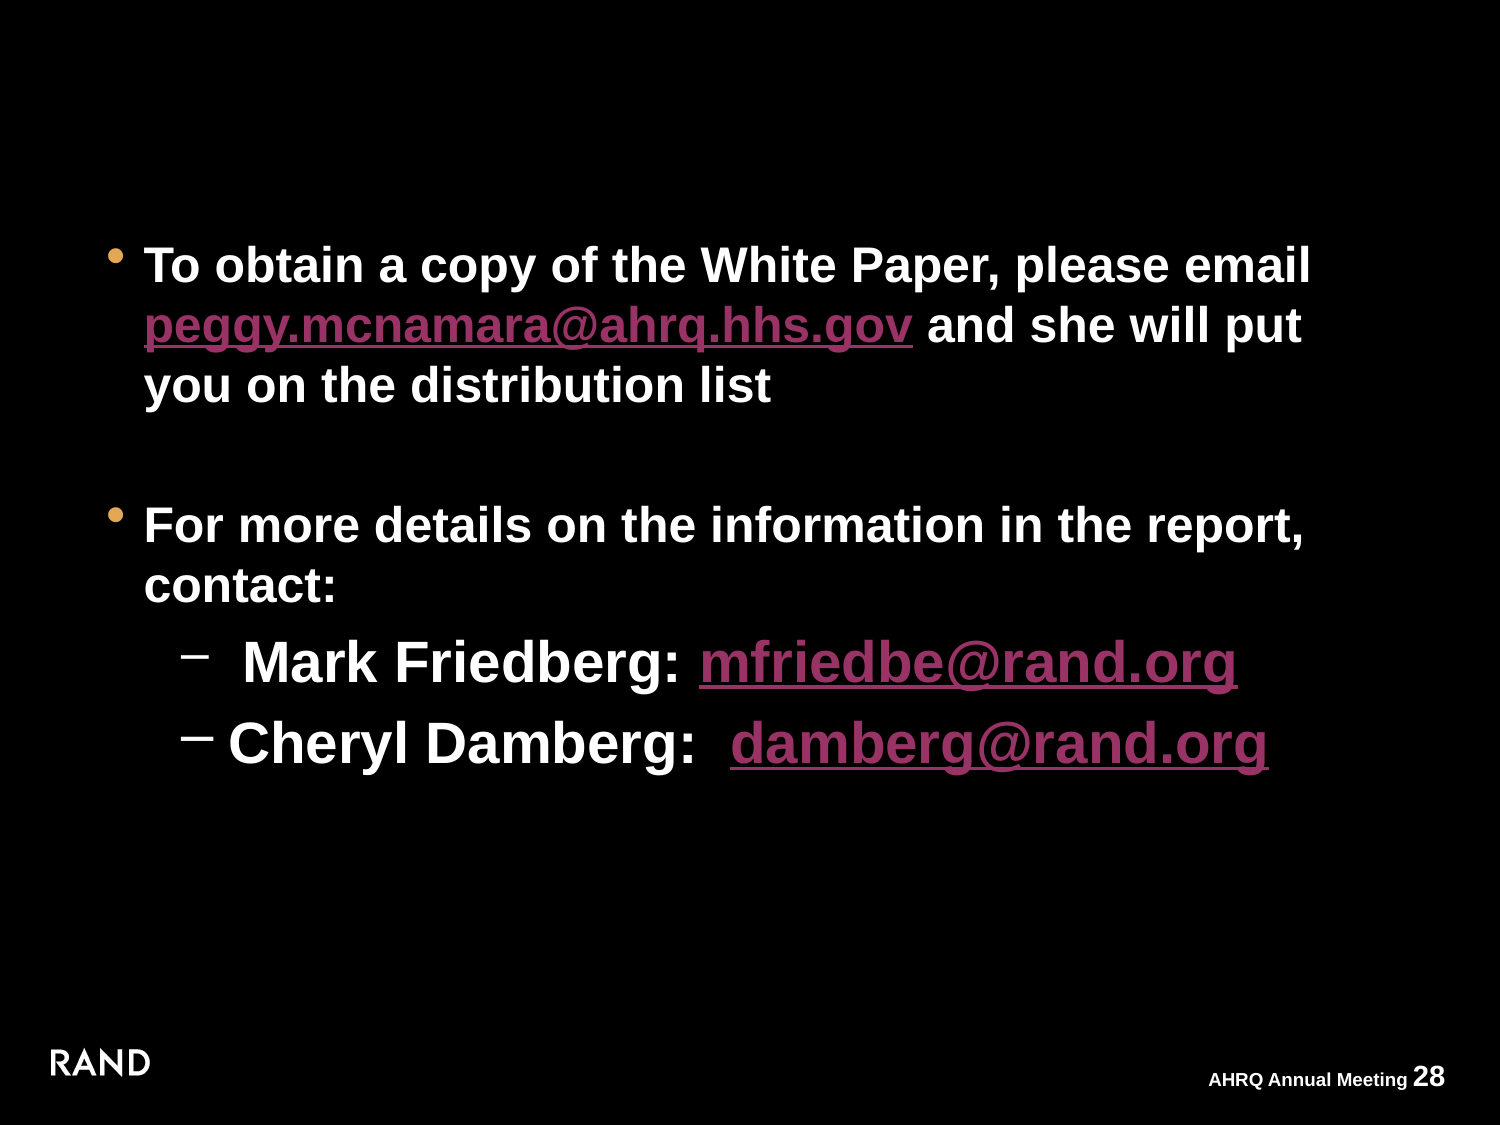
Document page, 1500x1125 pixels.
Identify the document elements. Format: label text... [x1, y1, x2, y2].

list To obtain a copy of the White Paper, please email peggy.mcnamara@ahrq.hhs.gov and she will put you on the distribution list For more details on the information in the report, contact: Mark Friedberg: mfriedbe@rand.org Cheryl Damberg: damberg@rand.org [105, 231, 1382, 1030]
picture [50, 1046, 151, 1077]
